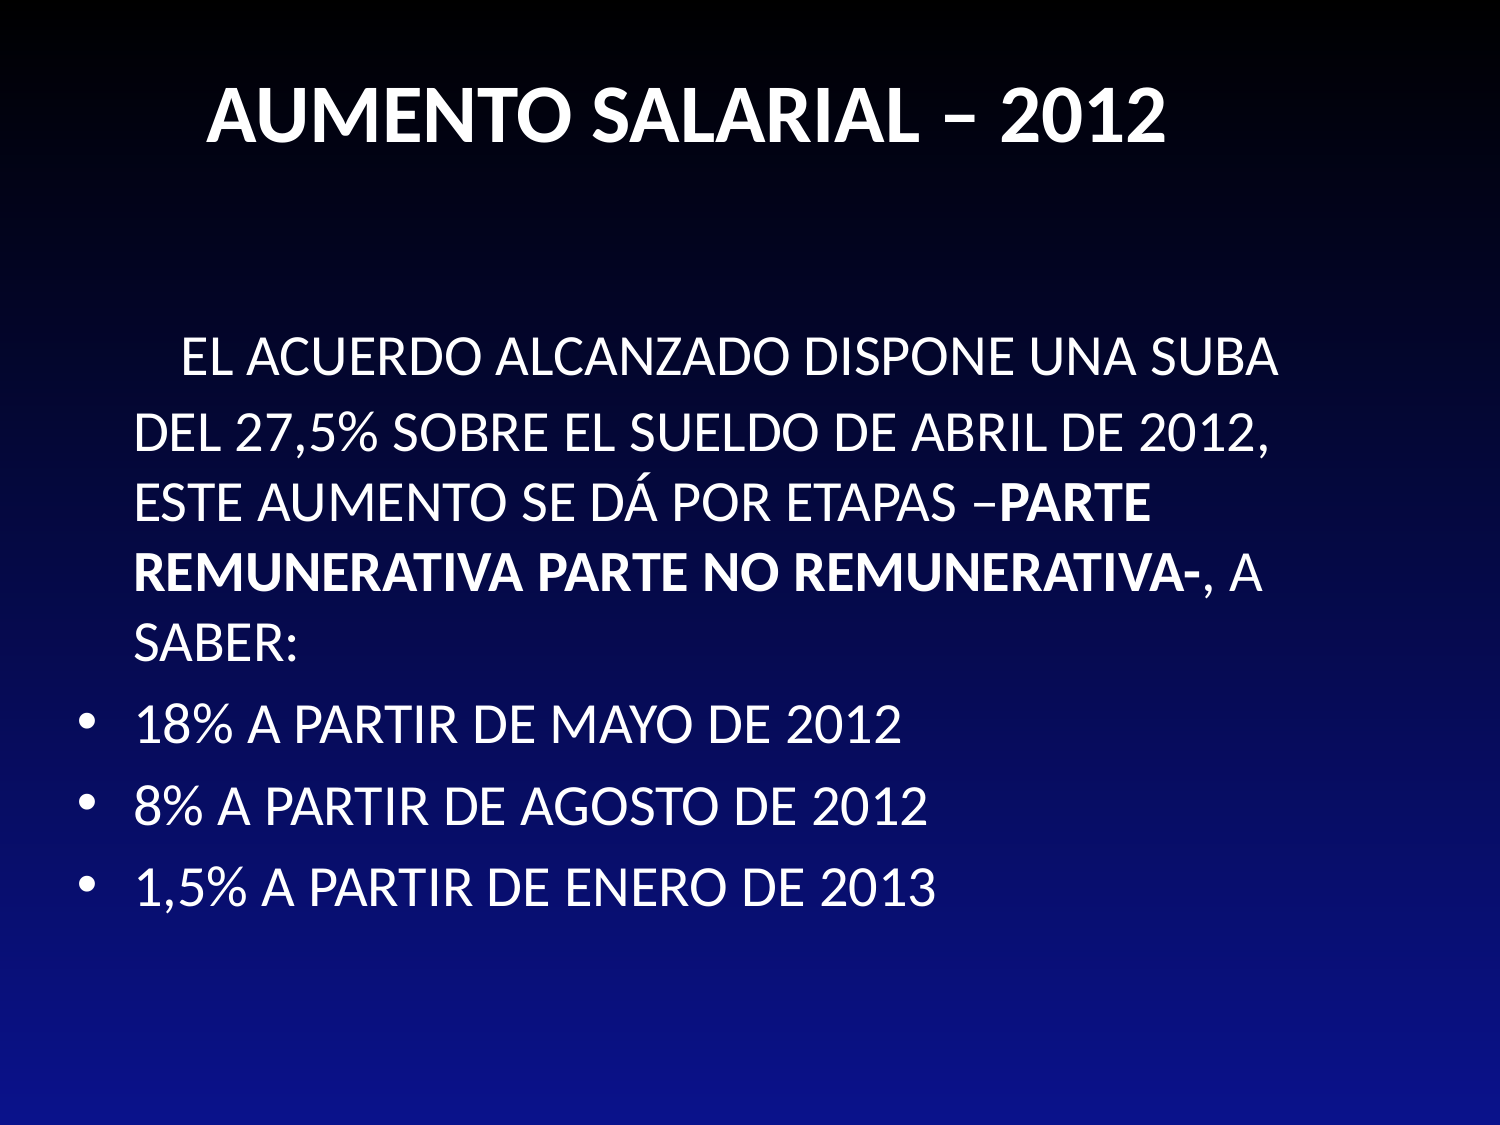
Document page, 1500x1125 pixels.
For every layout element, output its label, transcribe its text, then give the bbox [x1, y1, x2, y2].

title AUMENTO SALARIAL – 2012 [0, 58, 1376, 213]
list EL ACUERDO ALCANZADO DISPONE UNA SUBA DEL 27,5% SOBRE EL SUELDO DE ABRIL DE 2012, ESTE AUMENTO SE DÁ POR ETAPAS –PARTE REMUNERATIVA PARTE NO REMUNERATIVA-, A SABER: 18% A PARTIR DE MAYO DE 2012 8% A PARTIR DE AGOSTO DE 2012 1,5% A PARTIR DE ENERO DE 2013 [76, 283, 1351, 970]
